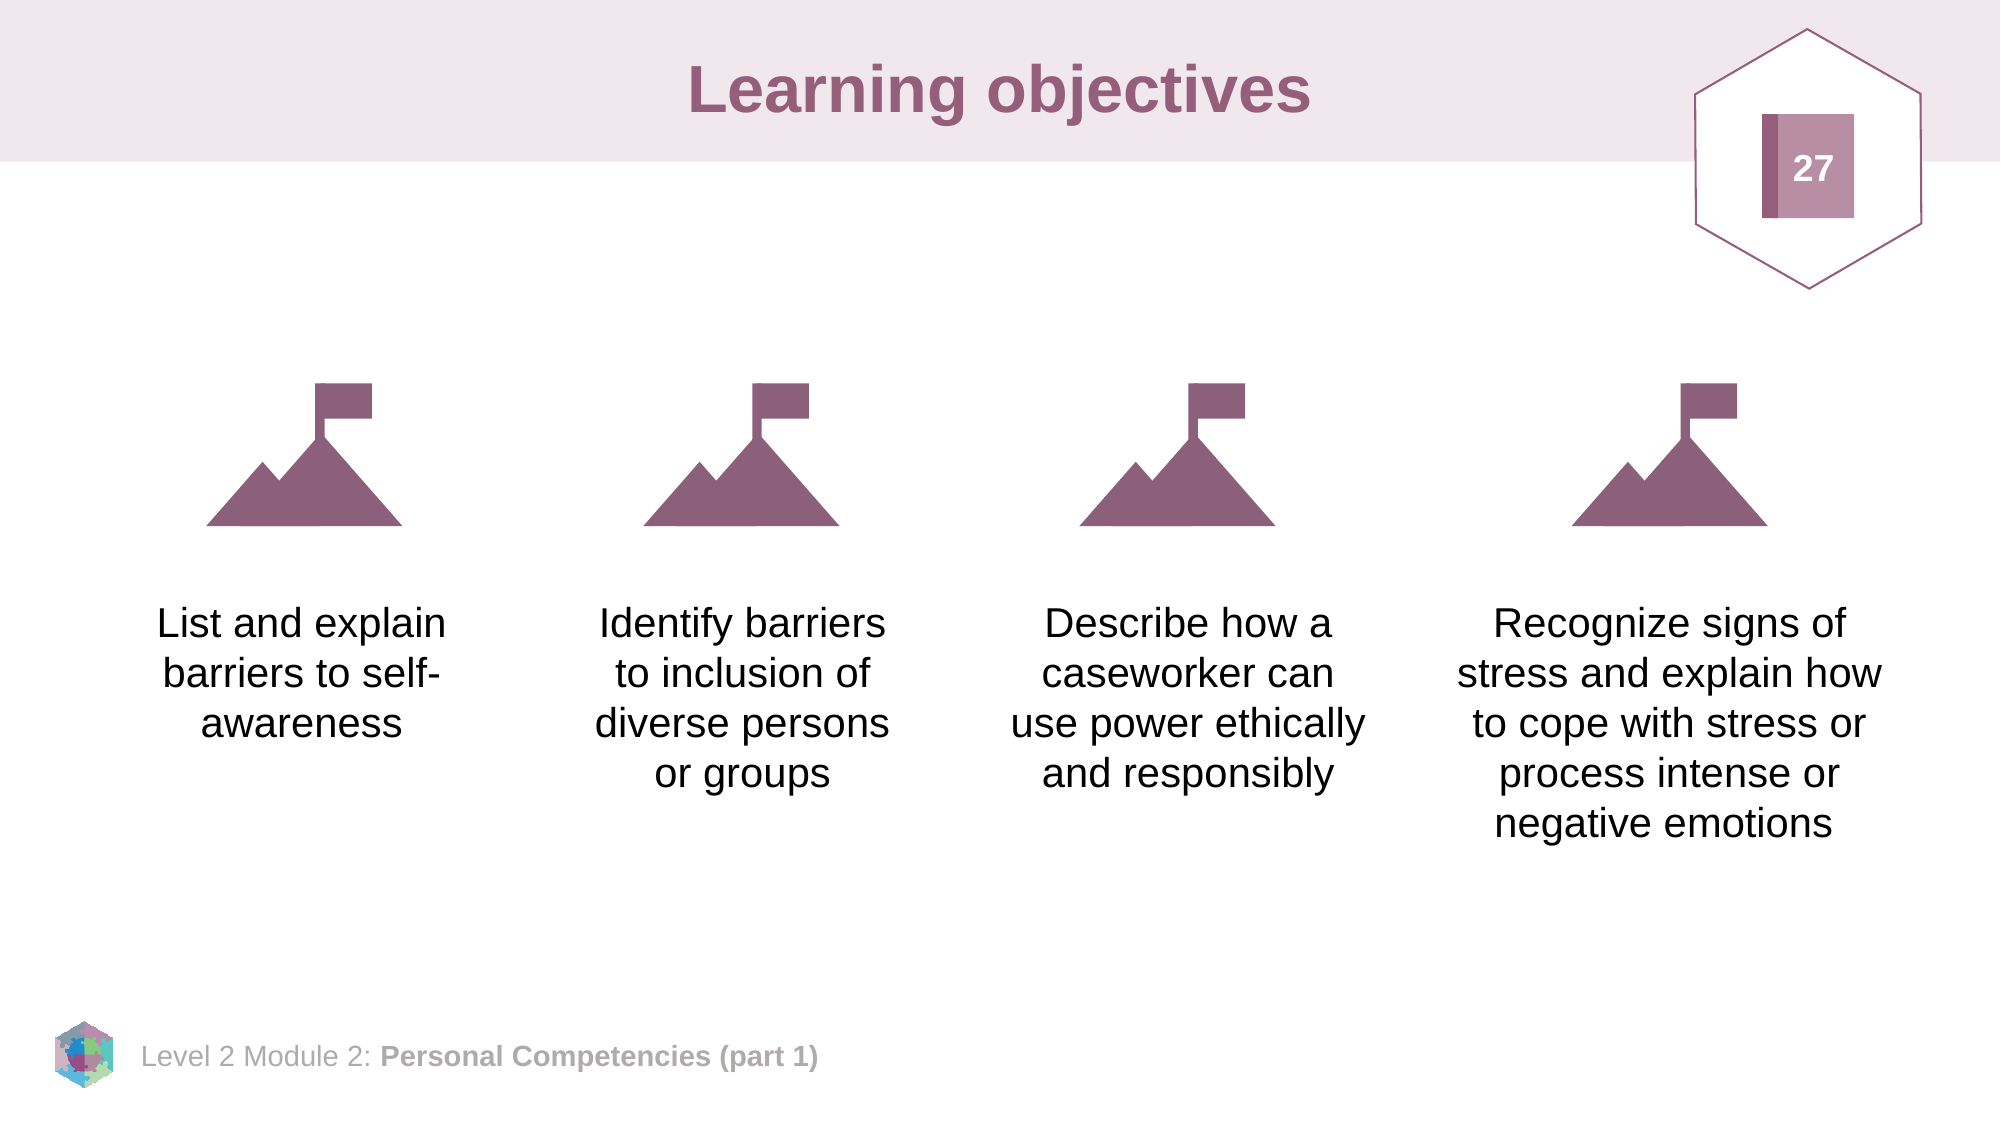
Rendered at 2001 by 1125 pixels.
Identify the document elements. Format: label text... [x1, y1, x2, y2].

text_box Identify barriers to inclusion of diverse persons or groups [575, 588, 910, 803]
text_box Recognize signs of stress and explain how to cope with stress or process intense or negative emotions [1432, 588, 1908, 853]
text_box List and explain barriers to self-awareness [106, 588, 498, 753]
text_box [1677, 46, 1939, 272]
text_box Describe how a caseworker can use power ethically and responsibly [994, 588, 1383, 803]
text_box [206, 383, 403, 526]
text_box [1571, 383, 1768, 526]
title Learning objectives [137, 19, 1863, 163]
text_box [643, 383, 840, 526]
picture [55, 1021, 113, 1088]
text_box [1079, 383, 1276, 526]
